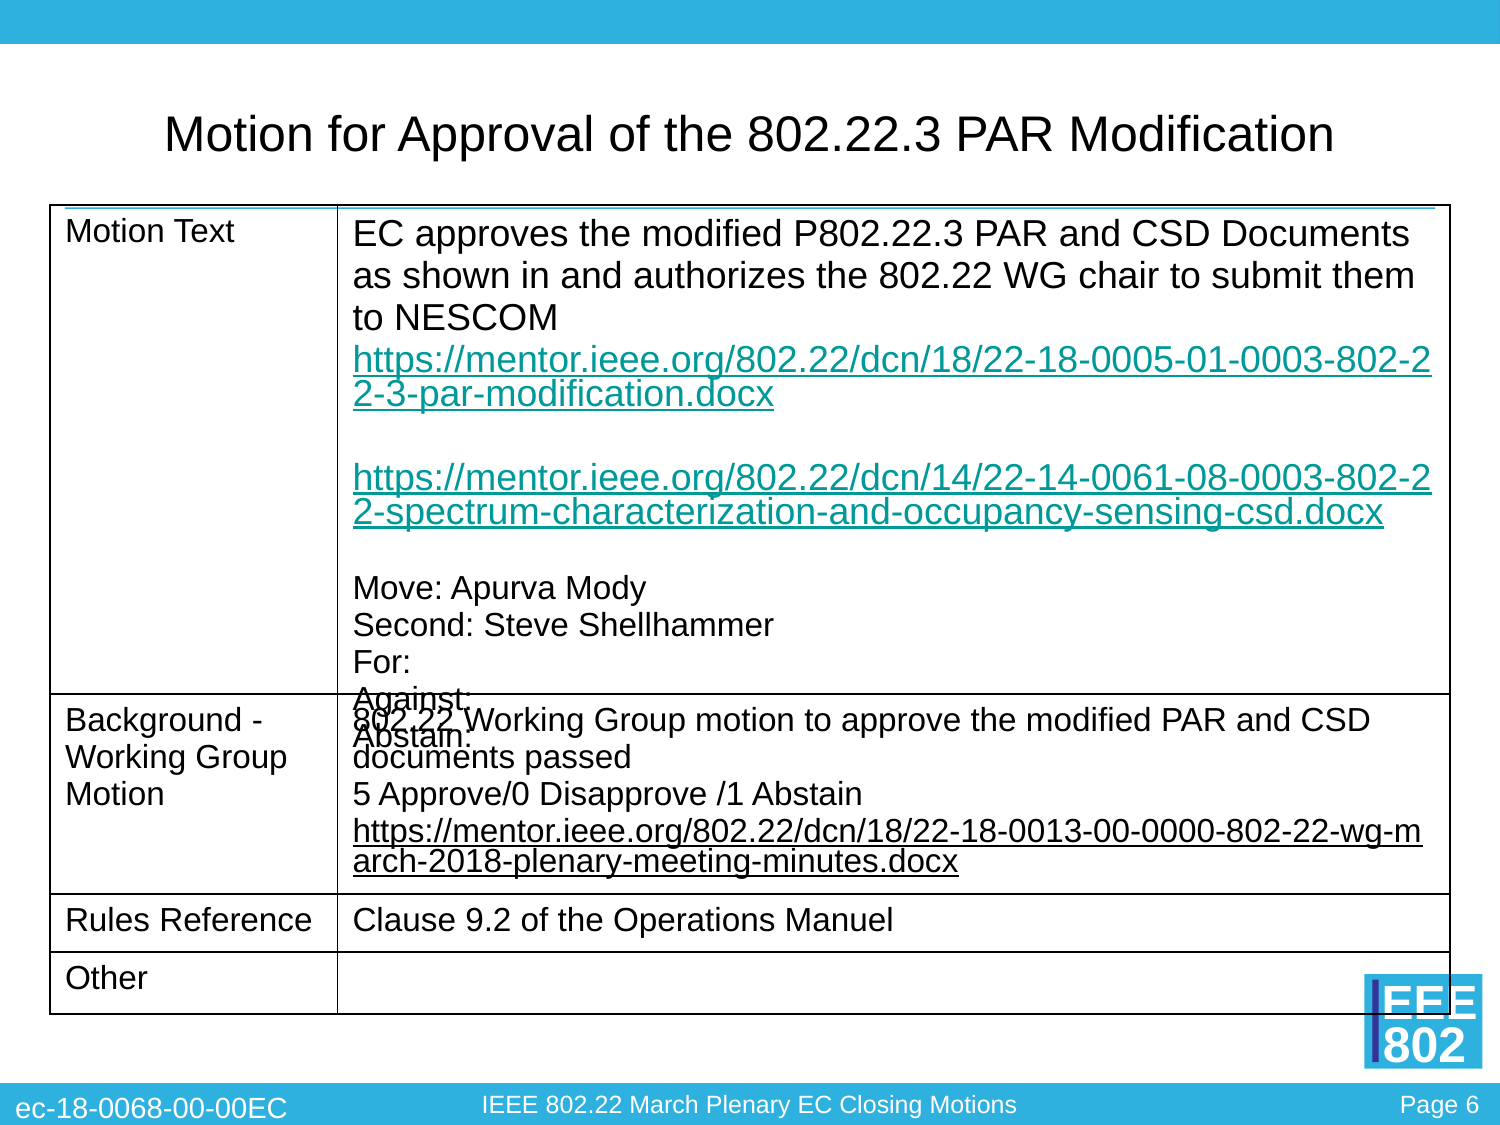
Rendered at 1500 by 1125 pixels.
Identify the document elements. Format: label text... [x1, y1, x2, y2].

table_cell Rules Reference [51, 895, 337, 951]
table_header EC approves the modified P802.22.3 PAR and CSD Documents as shown in and authorizes the 802.22 WG chair to submit them to NESCOM https://mentor.ieee.org/802.22/dcn/18/22-18-0005-01-0003-802-22-3-par-modification.docx https://mentor.ieee.org/802.22/dcn/14/22-14-0061-08-0003-802-22-spectrum-characterization-and-occupancy-sensing-csd.docx Move: Apurva Mody Second: Steve Shellhammer For: Against: Abstain: [338, 206, 1449, 693]
table_cell 802.22 Working Group motion to approve the modified PAR and CSD documents passed 5 Approve/0 Disapprove /1 Abstain https://mentor.ieee.org/802.22/dcn/18/22-18-0013-00-0000-802-22-wg-march-2018-plenary-meeting-minutes.docx [338, 695, 1449, 893]
title Motion for Approval of the 802.22.3 PAR Modification [75, 66, 1425, 197]
table_cell Clause 9.2 of the Operations Manuel [338, 895, 1449, 951]
table_cell [338, 953, 1449, 1013]
table_cell Background - Working Group Motion [51, 695, 337, 893]
table_header Motion Text [51, 206, 337, 693]
table_cell Other [51, 953, 337, 1013]
